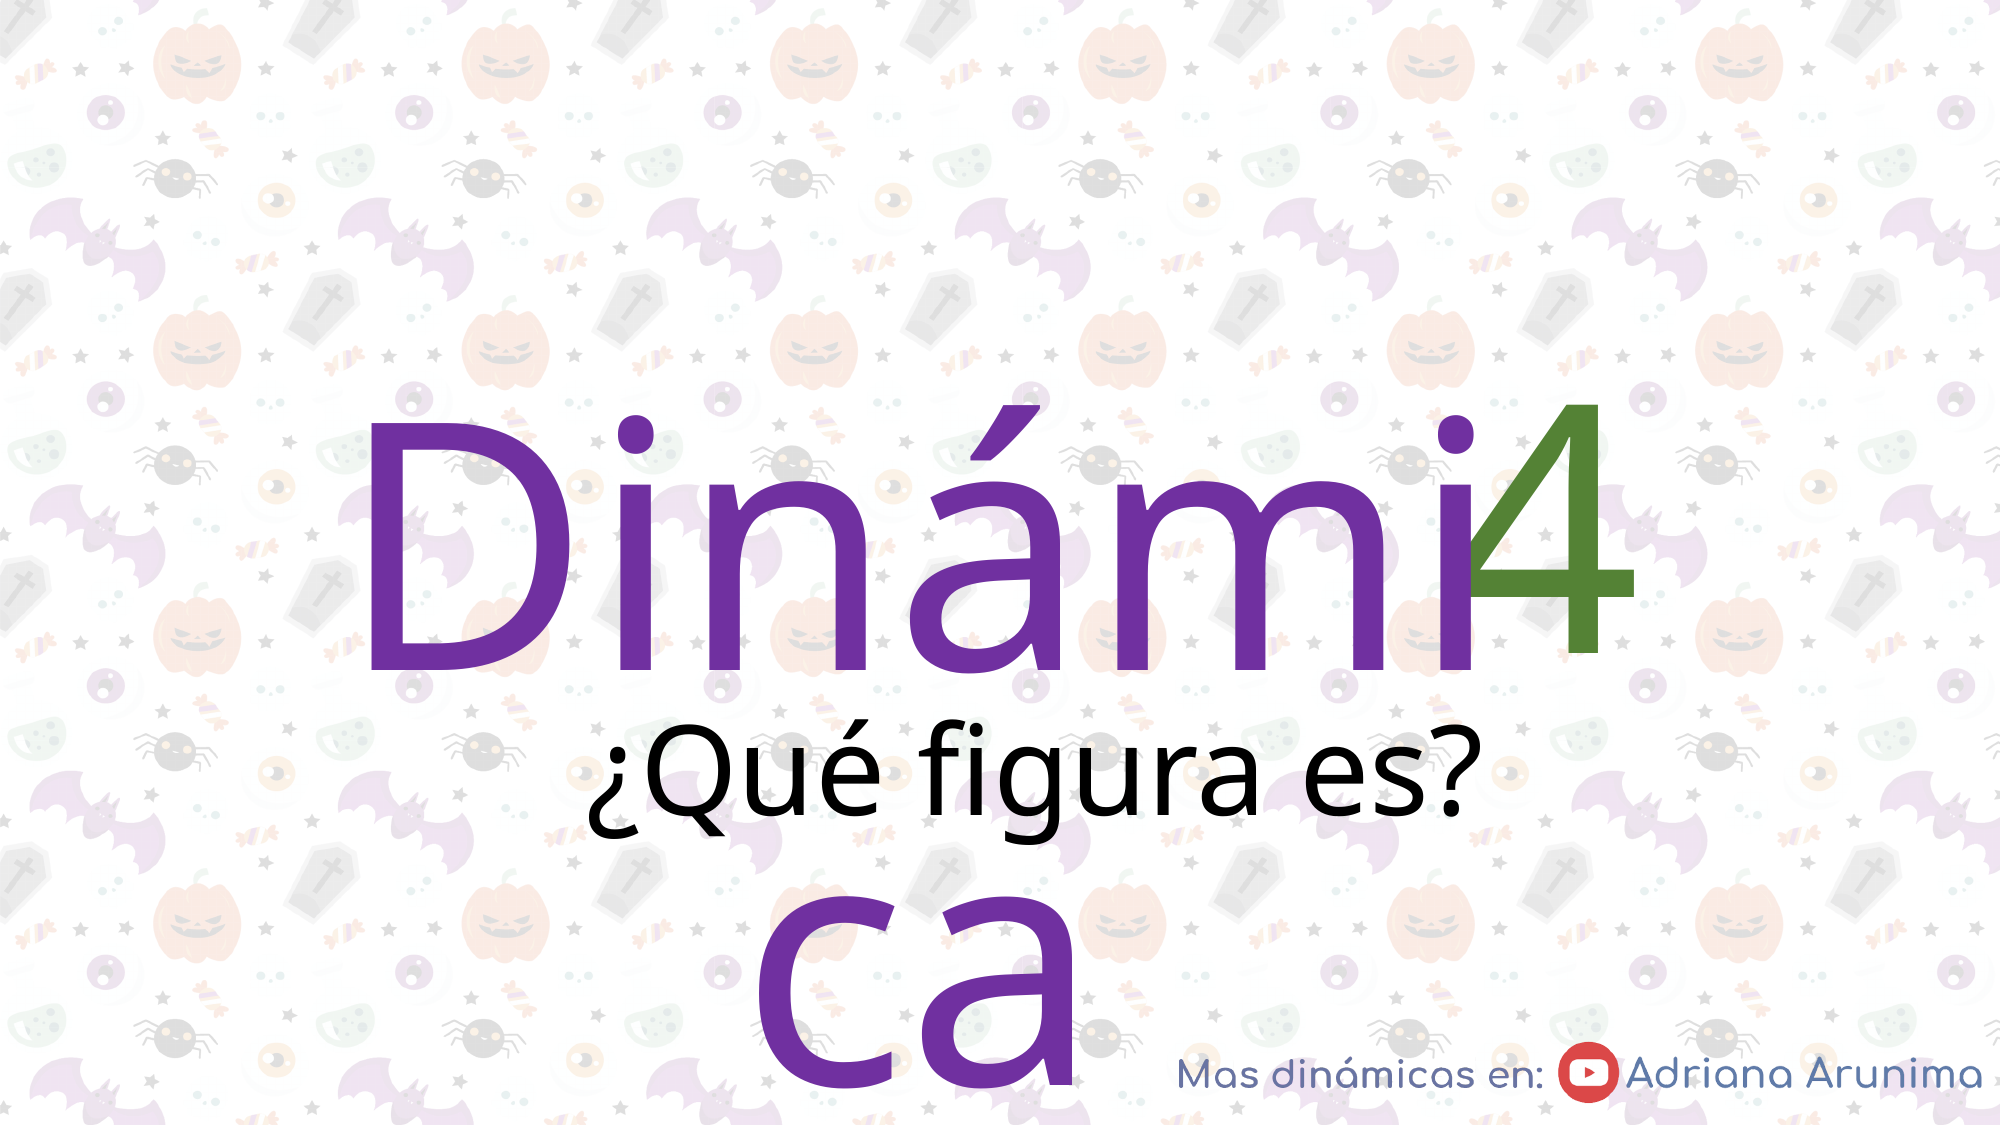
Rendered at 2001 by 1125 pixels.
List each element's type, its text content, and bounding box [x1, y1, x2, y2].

text_box ¿Qué figura es? [1543, 683, 1926, 849]
text_box 4 [1397, 300, 1688, 683]
text_box Dinámica [297, 317, 1543, 1125]
text_box ¿Qué figura es? [144, 683, 297, 849]
